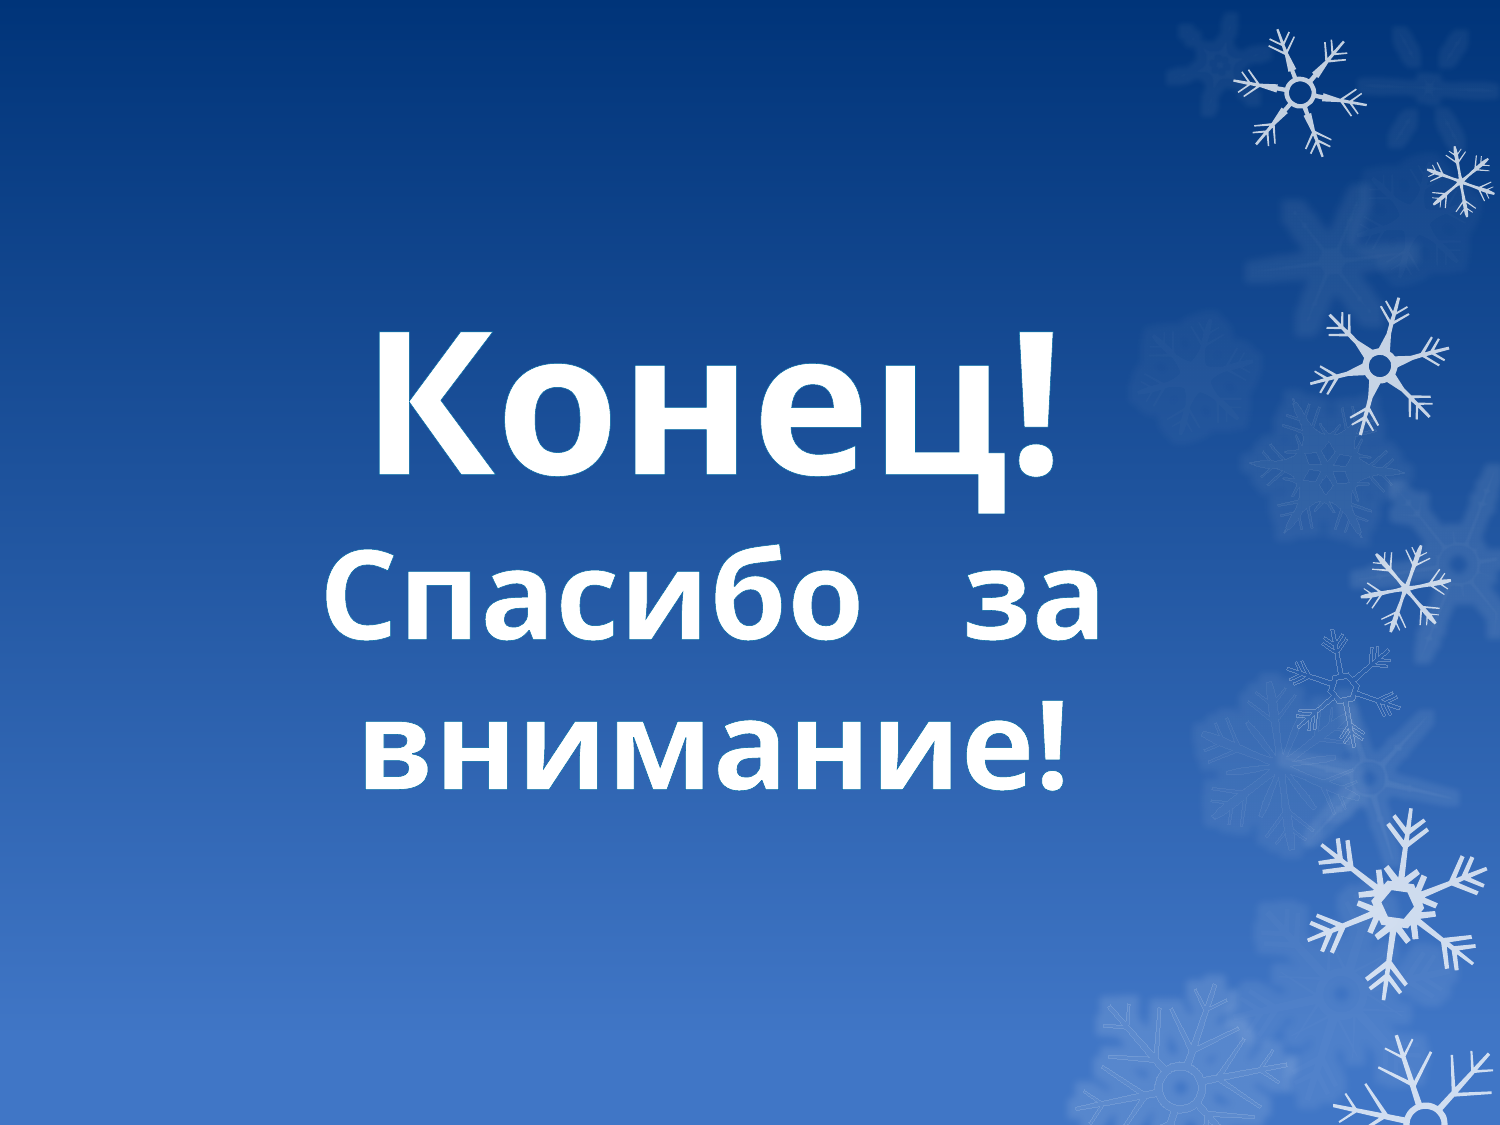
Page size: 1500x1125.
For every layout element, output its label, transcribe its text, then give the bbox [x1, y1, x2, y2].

text_box Конец! Спасибо за внимание! [218, 267, 1208, 822]
